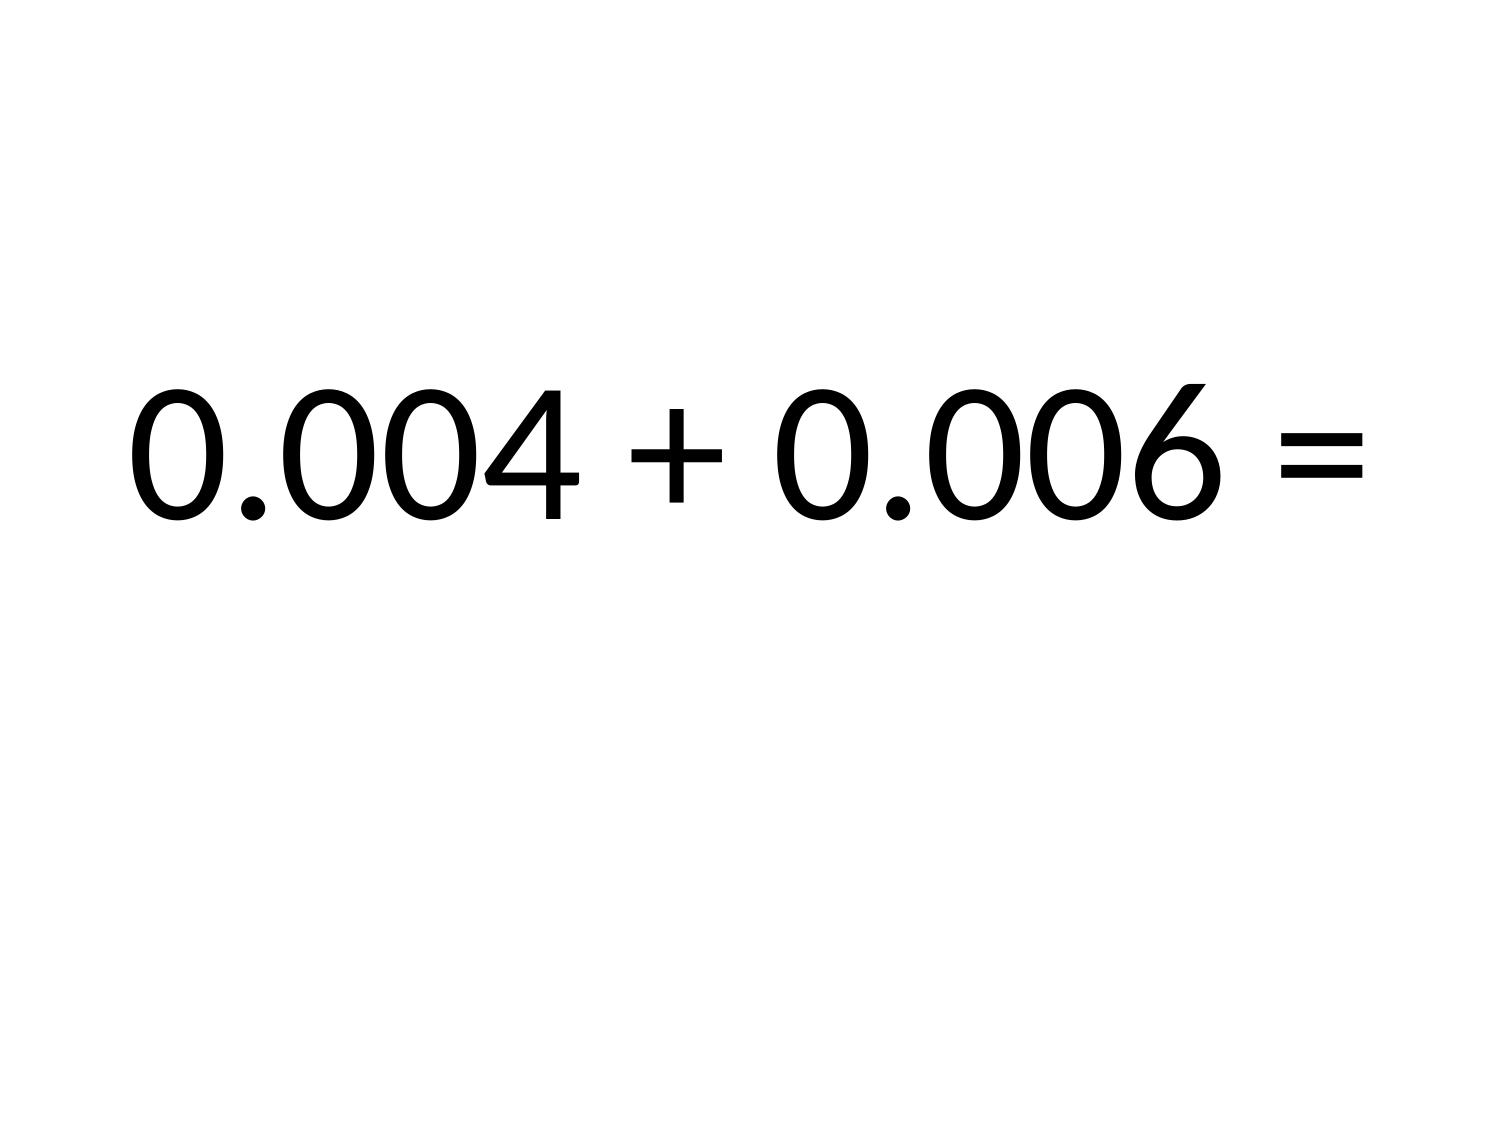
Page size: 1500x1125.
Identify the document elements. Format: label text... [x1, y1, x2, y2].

text_box 0.004 + 0.006 = [112, 312, 1413, 568]
